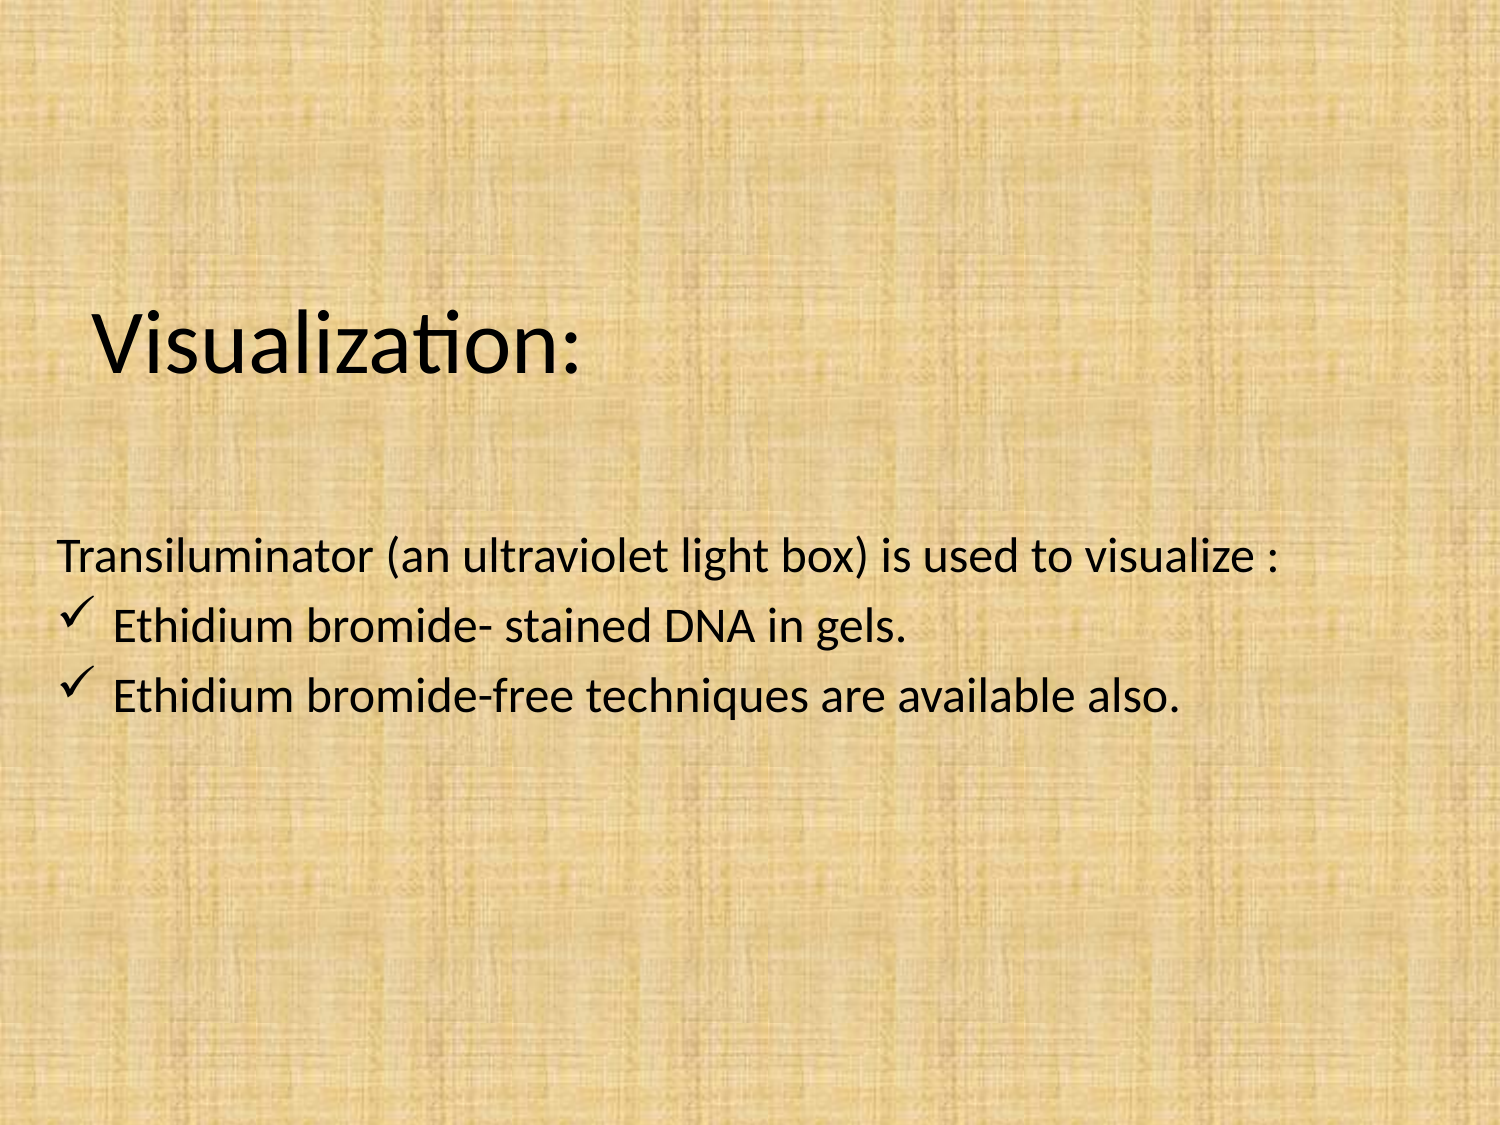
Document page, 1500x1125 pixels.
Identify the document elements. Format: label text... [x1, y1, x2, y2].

title Visualization: [76, 243, 1427, 431]
picture [0, 0, 1500, 1125]
list Transiluminator (an ultraviolet light box) is used to visualize : Ethidium bromide- stained DNA in gels. Ethidium bromide-free techniques are available also. [41, 515, 1467, 1125]
